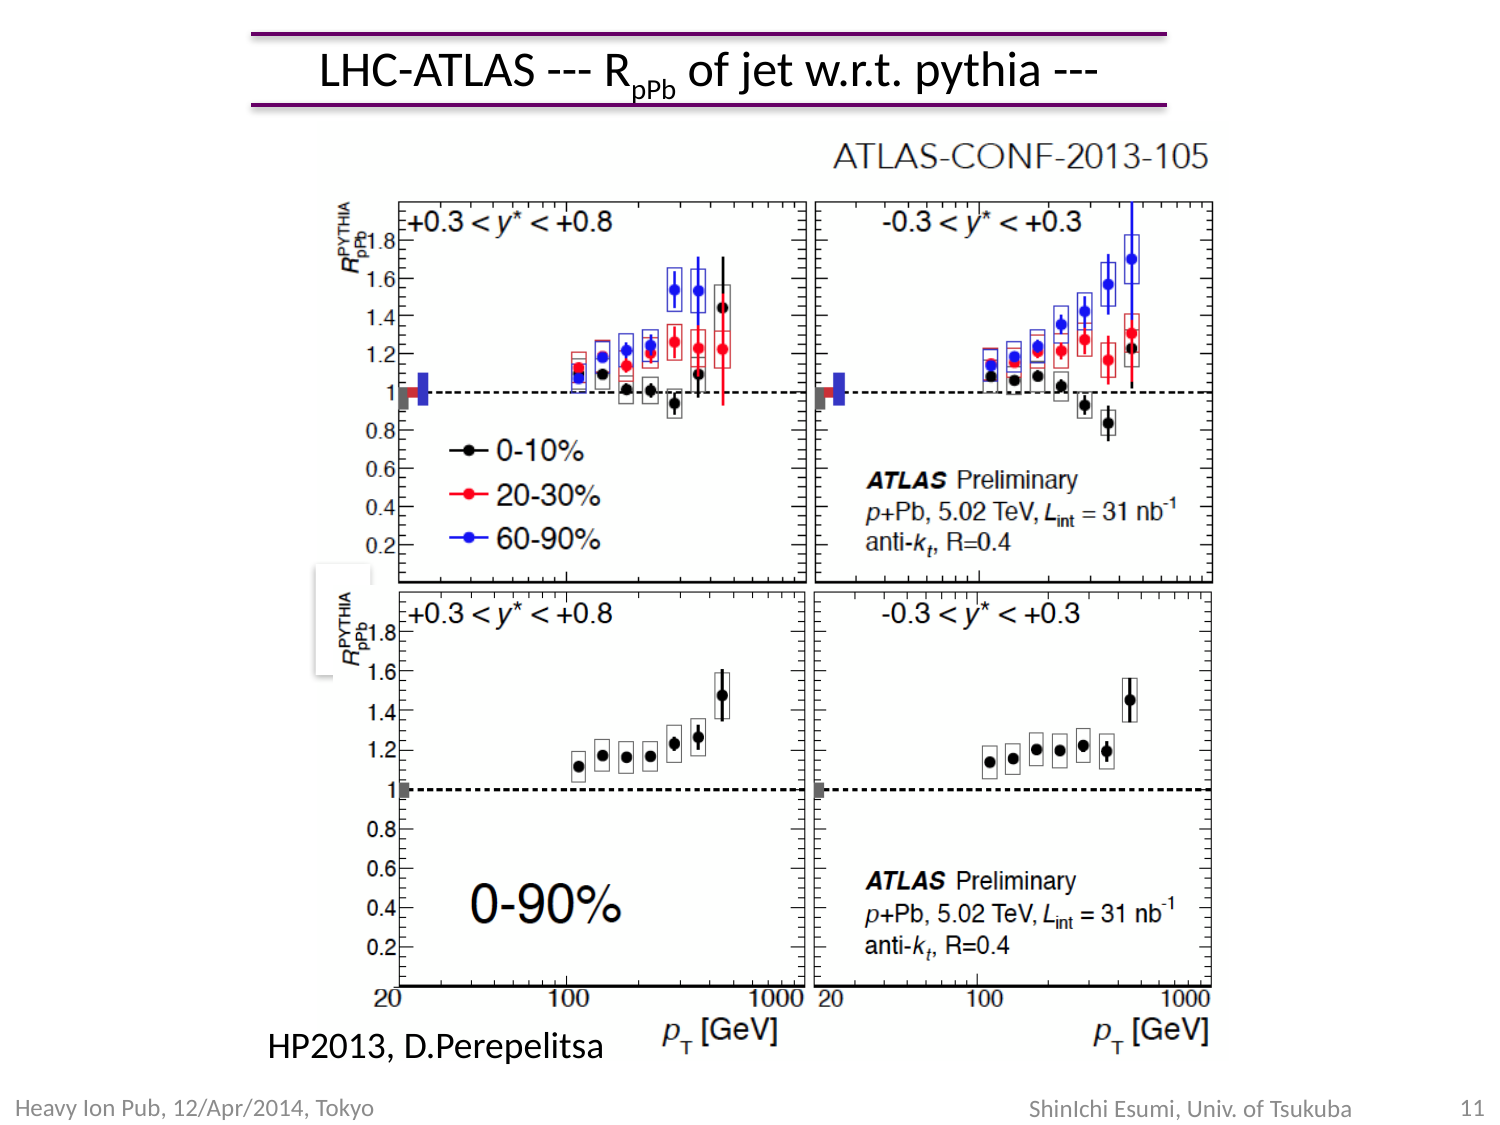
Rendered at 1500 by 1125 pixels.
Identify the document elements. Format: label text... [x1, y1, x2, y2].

text_box HP2013, D.Perepelitsa [252, 1013, 628, 1074]
slide_number 11 [1402, 1087, 1500, 1125]
footer ShinIchi Esumi, Univ. of Tsukuba [1001, 1087, 1381, 1125]
slide_number Heavy Ion Pub, 12/Apr/2014, Tokyo [0, 1087, 405, 1125]
text_box LHC-ATLAS --- RpPb of jet w.r.t. pythia --- [251, 44, 1167, 102]
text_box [315, 121, 1229, 1061]
